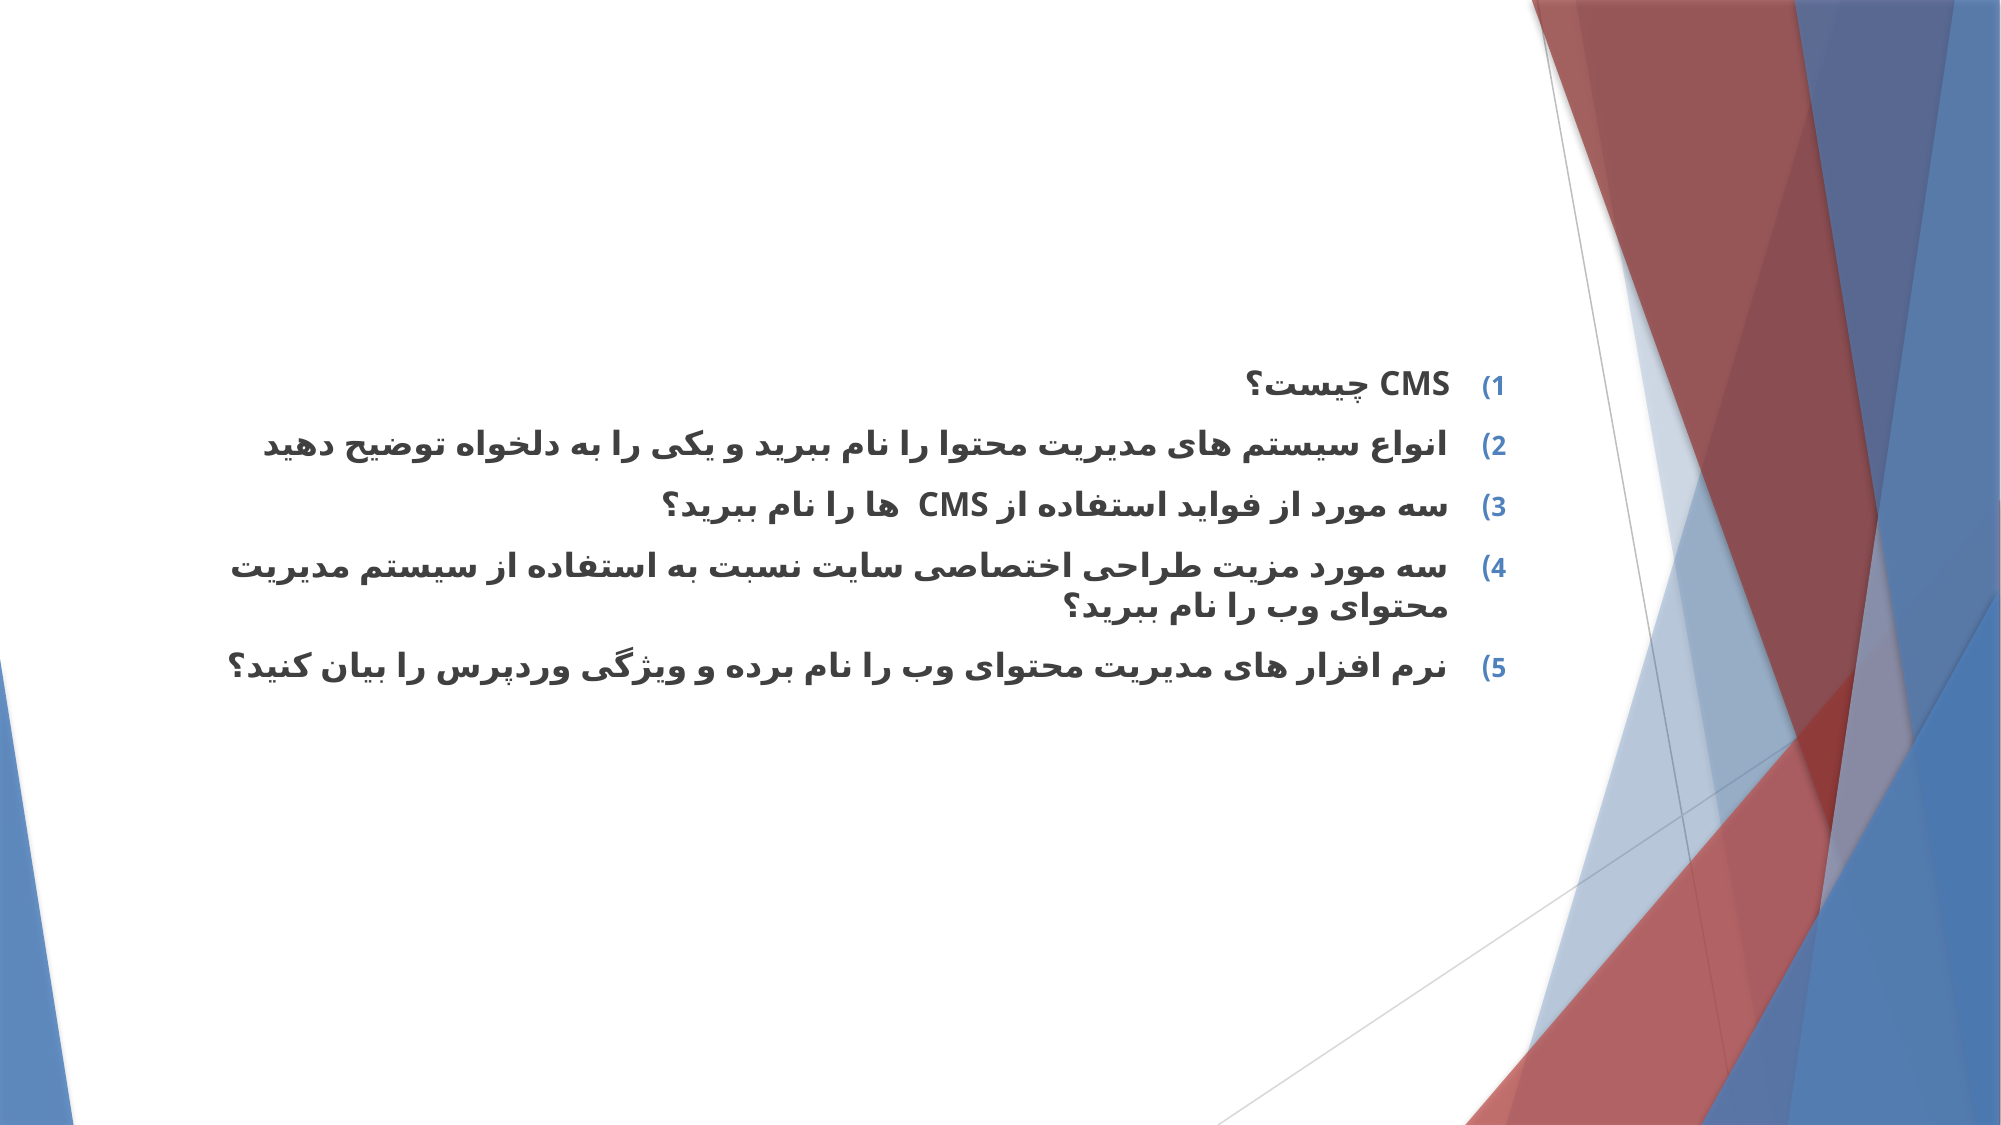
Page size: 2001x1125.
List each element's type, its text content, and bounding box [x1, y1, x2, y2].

list CMS چیست؟ انواع سیستم های مدیریت محتوا را نام ببرید و یکی را به دلخواه توضیح دهید سه مورد از فواید استفاده از CMS ها را نام ببرید؟ سه مورد مزیت طراحی اختصاصی سایت نسبت به استفاده از سیستم مدیریت محتوای وب را نام ببرید؟ نرم افزار های مدیریت محتوای وب را نام برده و ویژگی وردپرس را بیان کنید؟ [111, 354, 1522, 992]
